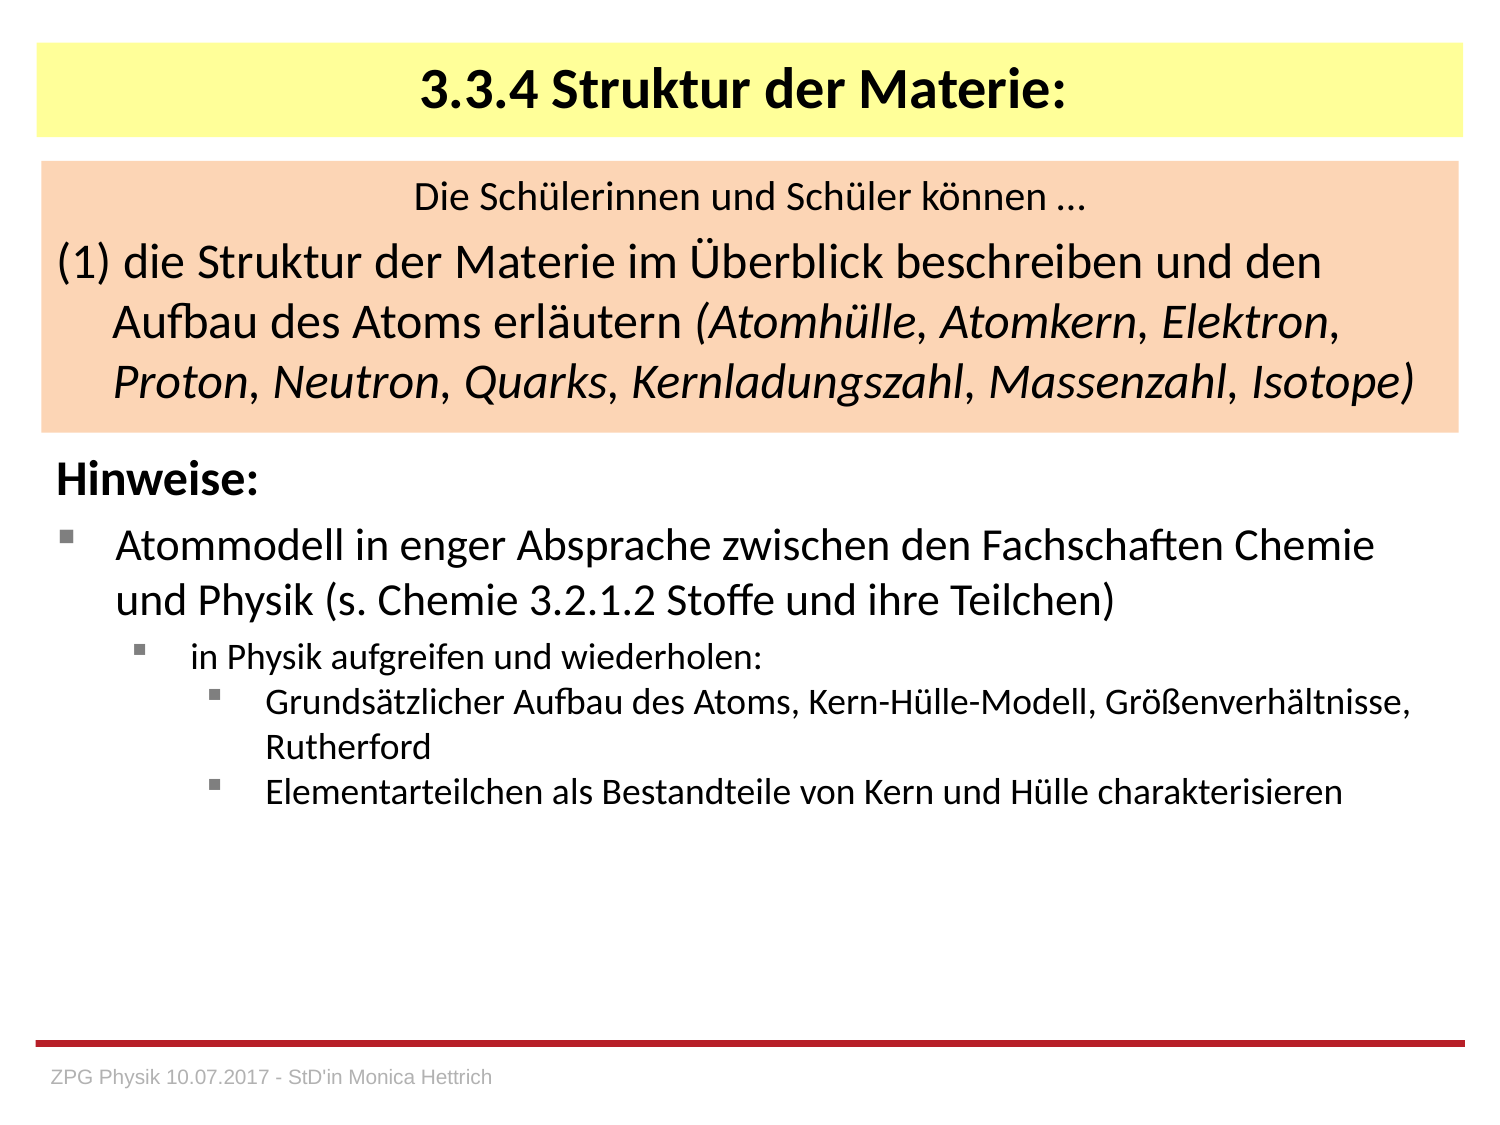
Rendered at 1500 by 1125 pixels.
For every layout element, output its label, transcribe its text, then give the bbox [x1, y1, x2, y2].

text_box Hinweise: Atommodell in enger Absprache zwischen den Fachschaften Chemie und Physik (s. Chemie 3.2.1.2 Stoffe und ihre Teilchen) in Physik aufgreifen und wiederholen: Grundsätzlicher Aufbau des Atoms, Kern-Hülle-Modell, Größenverhältnisse, Rutherford Elementarteilchen als Bestandteile von Kern und Hülle charakterisieren [41, 438, 1459, 820]
title 3.3.4 Struktur der Materie: [41, 42, 1459, 149]
list Die Schülerinnen und Schüler können … (1) die Struktur der Materie im Überblick beschreiben und den Aufbau des Atoms erläutern (Atomhülle, Atomkern, Elektron, Proton, Neutron, Quarks, Kernladungszahl, Massenzahl, Isotope) [41, 160, 1459, 433]
footer ZPG Physik 10.07.2017 - StD'in Monica Hettrich [35, 1045, 768, 1106]
